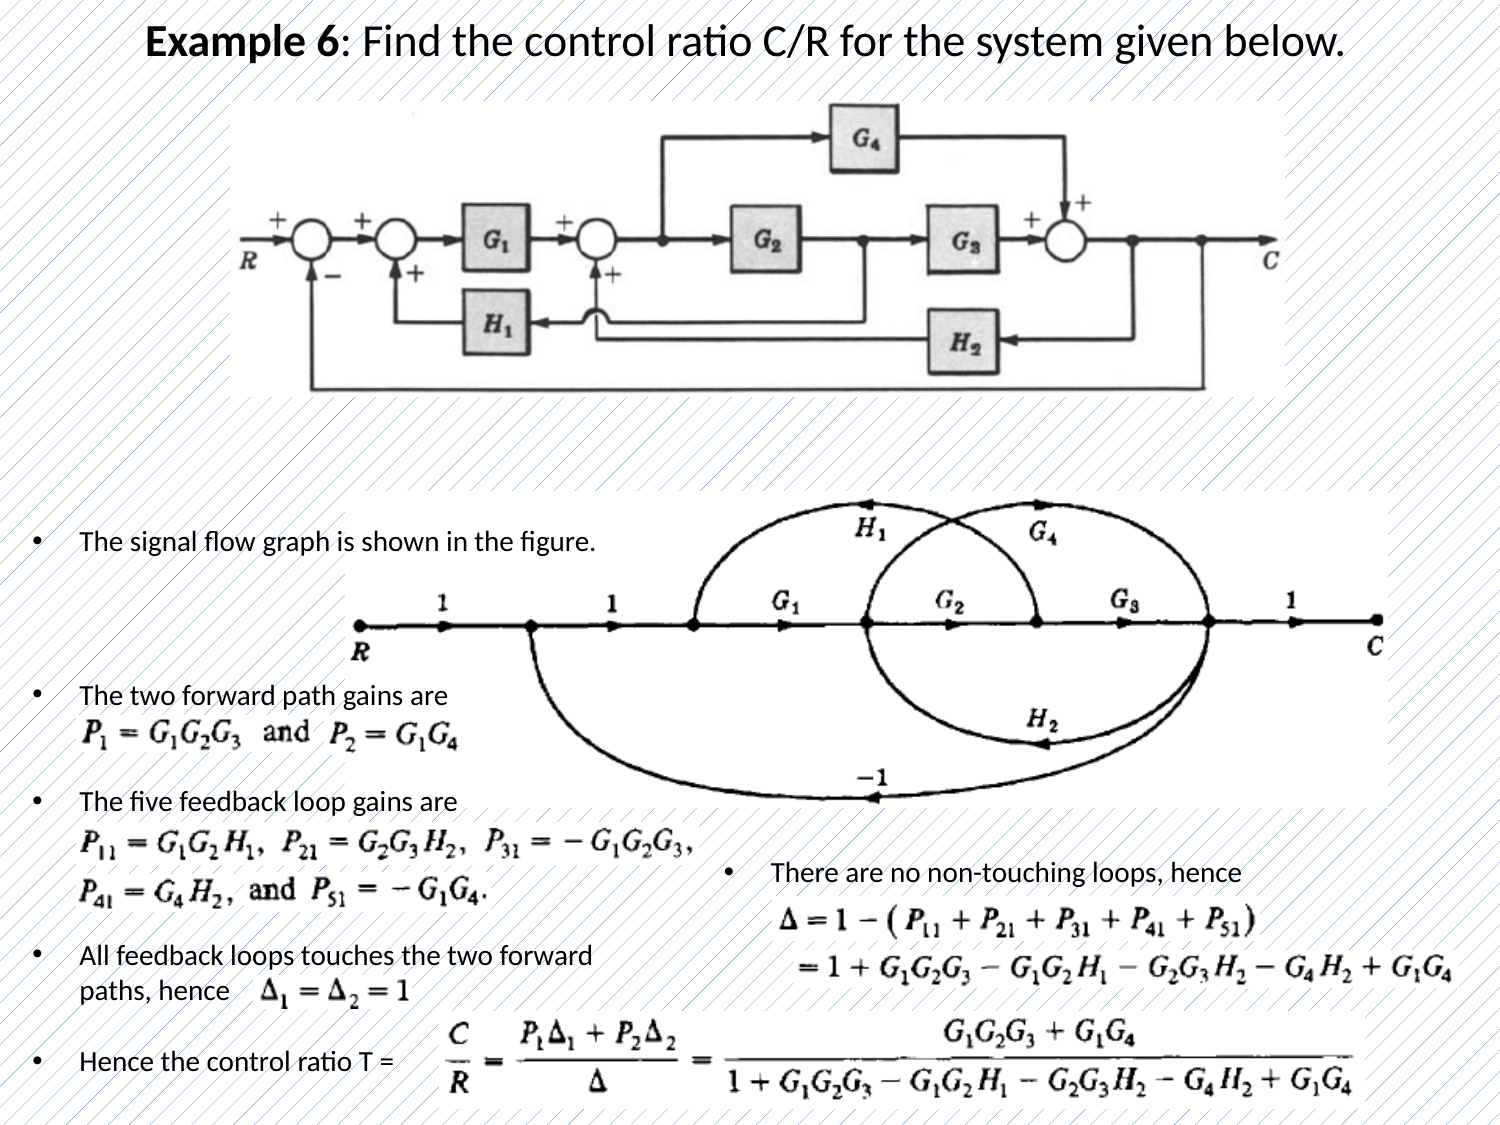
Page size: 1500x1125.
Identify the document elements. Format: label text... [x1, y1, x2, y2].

text_box The five feedback loop gains are [17, 775, 538, 825]
picture [253, 975, 412, 1009]
text_box The signal flow graph is shown in the figure. [17, 515, 340, 565]
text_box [772, 896, 1459, 988]
picture [229, 101, 1286, 398]
picture [345, 491, 1389, 808]
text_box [76, 715, 460, 756]
text_box The two forward path gains are [17, 668, 340, 719]
title Example 6: Find the control ratio C/R for the system given below. [75, 2, 1438, 74]
text_box There are no non-touching loops, hence [709, 845, 1294, 896]
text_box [76, 822, 699, 912]
picture [438, 1011, 1365, 1109]
text_box Hence the control ratio T = [17, 1034, 433, 1085]
text_box All feedback loops touches the two forward paths, hence [17, 928, 650, 1014]
